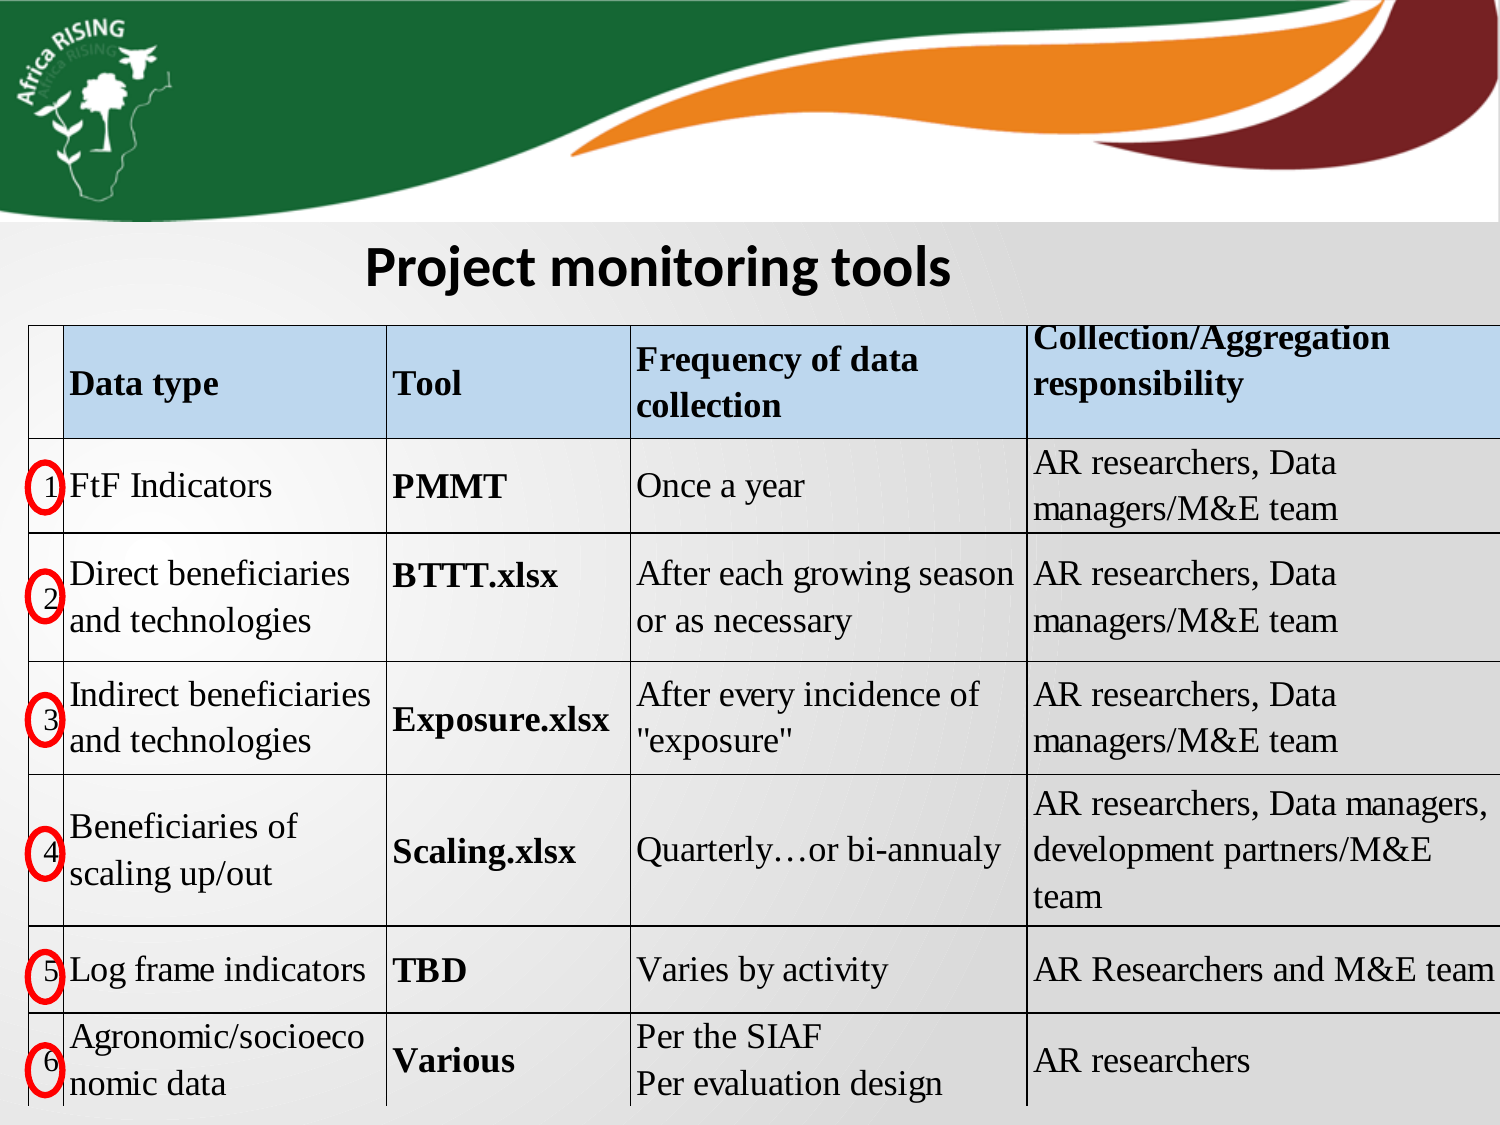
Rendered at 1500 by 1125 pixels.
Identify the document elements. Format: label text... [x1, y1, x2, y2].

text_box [27, 324, 1500, 1108]
text_box Project monitoring tools [27, 221, 1303, 297]
picture [0, 0, 1499, 222]
